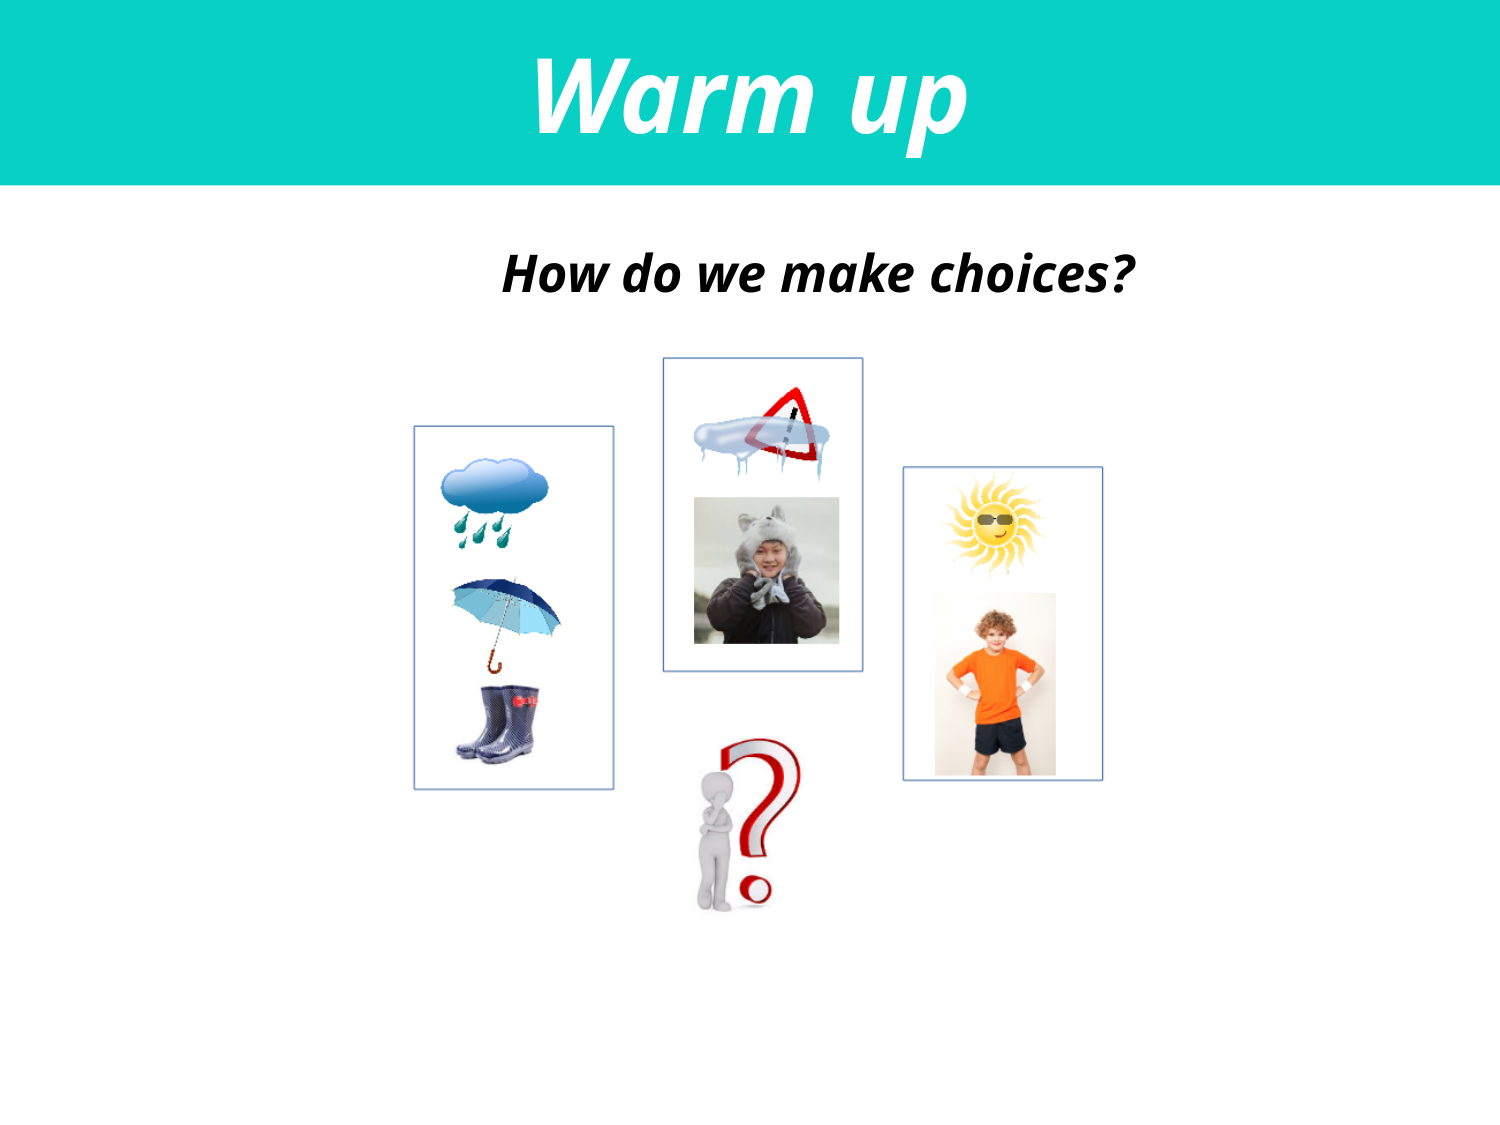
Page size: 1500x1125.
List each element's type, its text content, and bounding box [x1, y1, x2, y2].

text_box Warm up [0, 0, 1500, 186]
text_box How do we make choices? [0, 185, 1496, 359]
picture [395, 346, 1160, 935]
